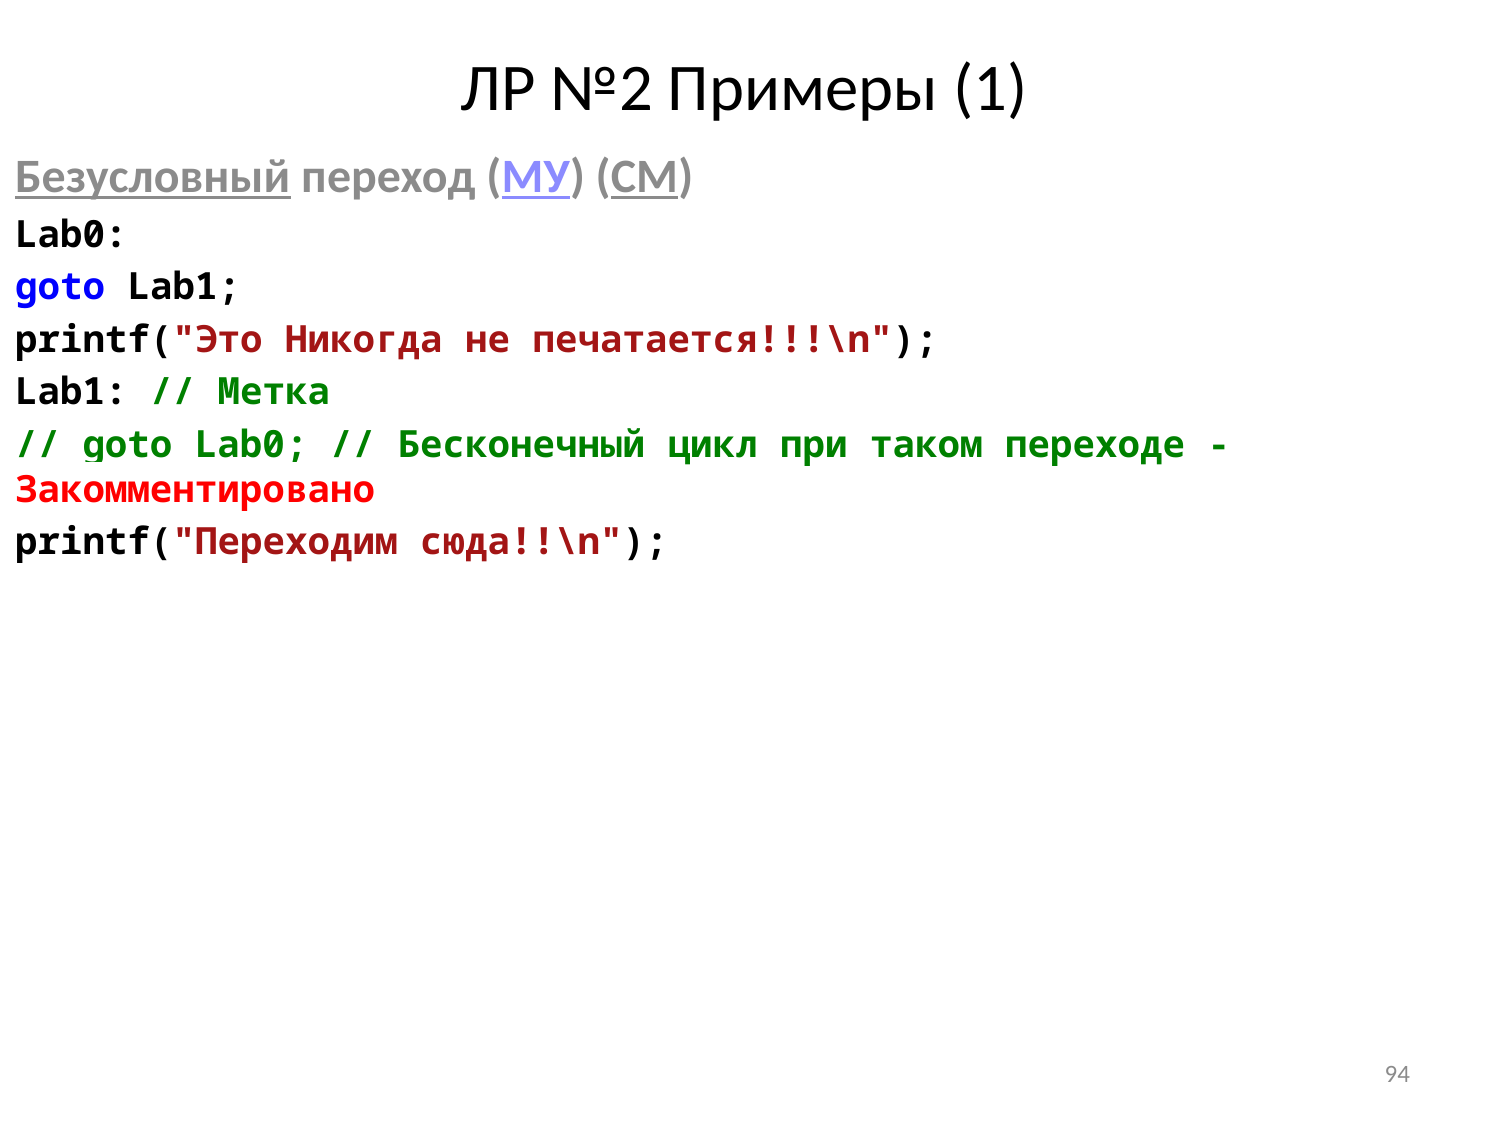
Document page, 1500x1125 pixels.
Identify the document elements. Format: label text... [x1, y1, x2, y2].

title ЛР №2 Примеры (1) [206, 19, 1282, 137]
slide_number 94 [1074, 1042, 1425, 1103]
text_box Безусловный переход (МУ) (СМ) Lab0: goto Lab1; printf("Это Никогда не печатается!!!\n"); Lab1: // Метка // goto Lab0; // Бесконечный цикл при таком переходе - Закомментировано printf("Переходим сюда!!\n"); [0, 137, 1495, 976]
